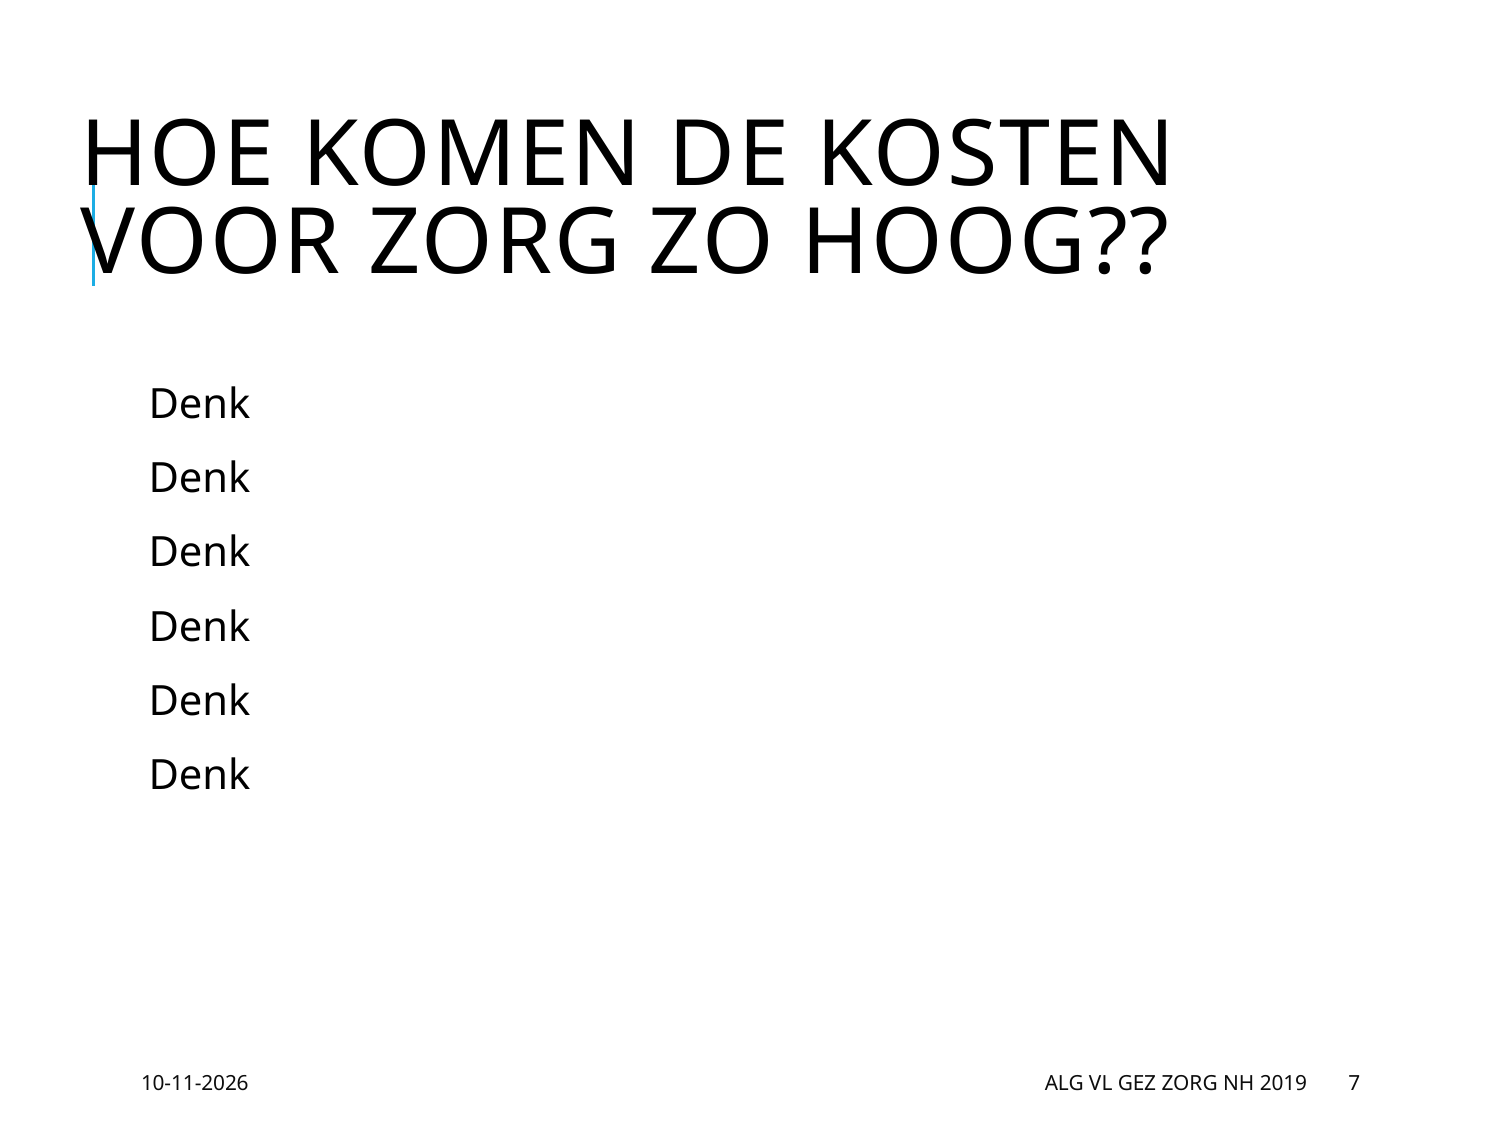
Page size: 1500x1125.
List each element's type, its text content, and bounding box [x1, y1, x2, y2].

slide_number 7 [1333, 1061, 1454, 1107]
title Hoe komen de kosten voor zorg zo hoog?? [64, 55, 1425, 350]
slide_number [126, 1061, 392, 1107]
list Denk Denk Denk Denk Denk Denk [126, 375, 1322, 1035]
footer Alg VL gez zorg NH 2019 [595, 1061, 1322, 1107]
